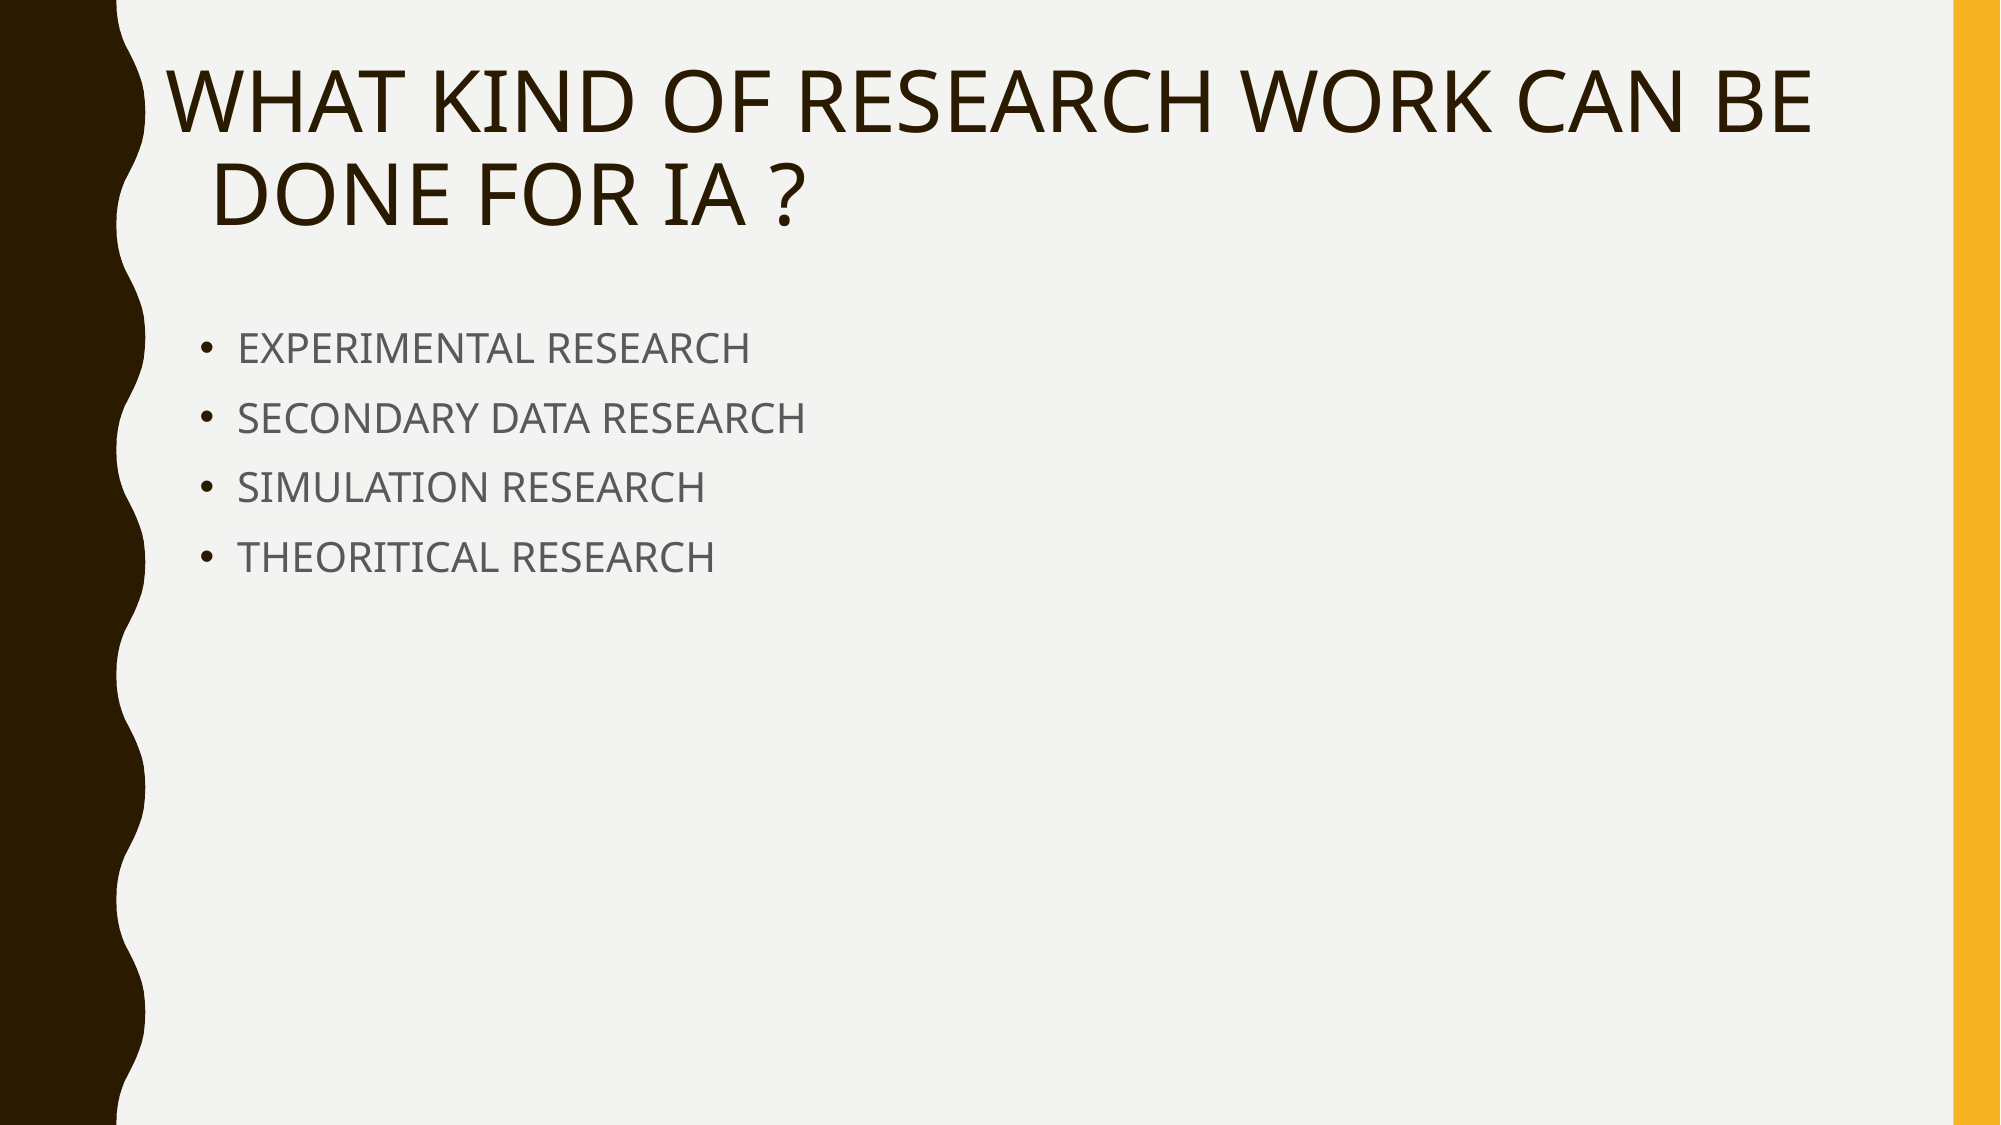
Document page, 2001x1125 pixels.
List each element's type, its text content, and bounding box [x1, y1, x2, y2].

list EXPERIMENTAL RESEARCH SECONDARY DATA RESEARCH SIMULATION RESEARCH THEORITICAL RESEARCH [184, 244, 1961, 1104]
title WHAT KIND OF RESEARCH WORK CAN BE DONE FOR IA ? [39, 50, 1863, 269]
